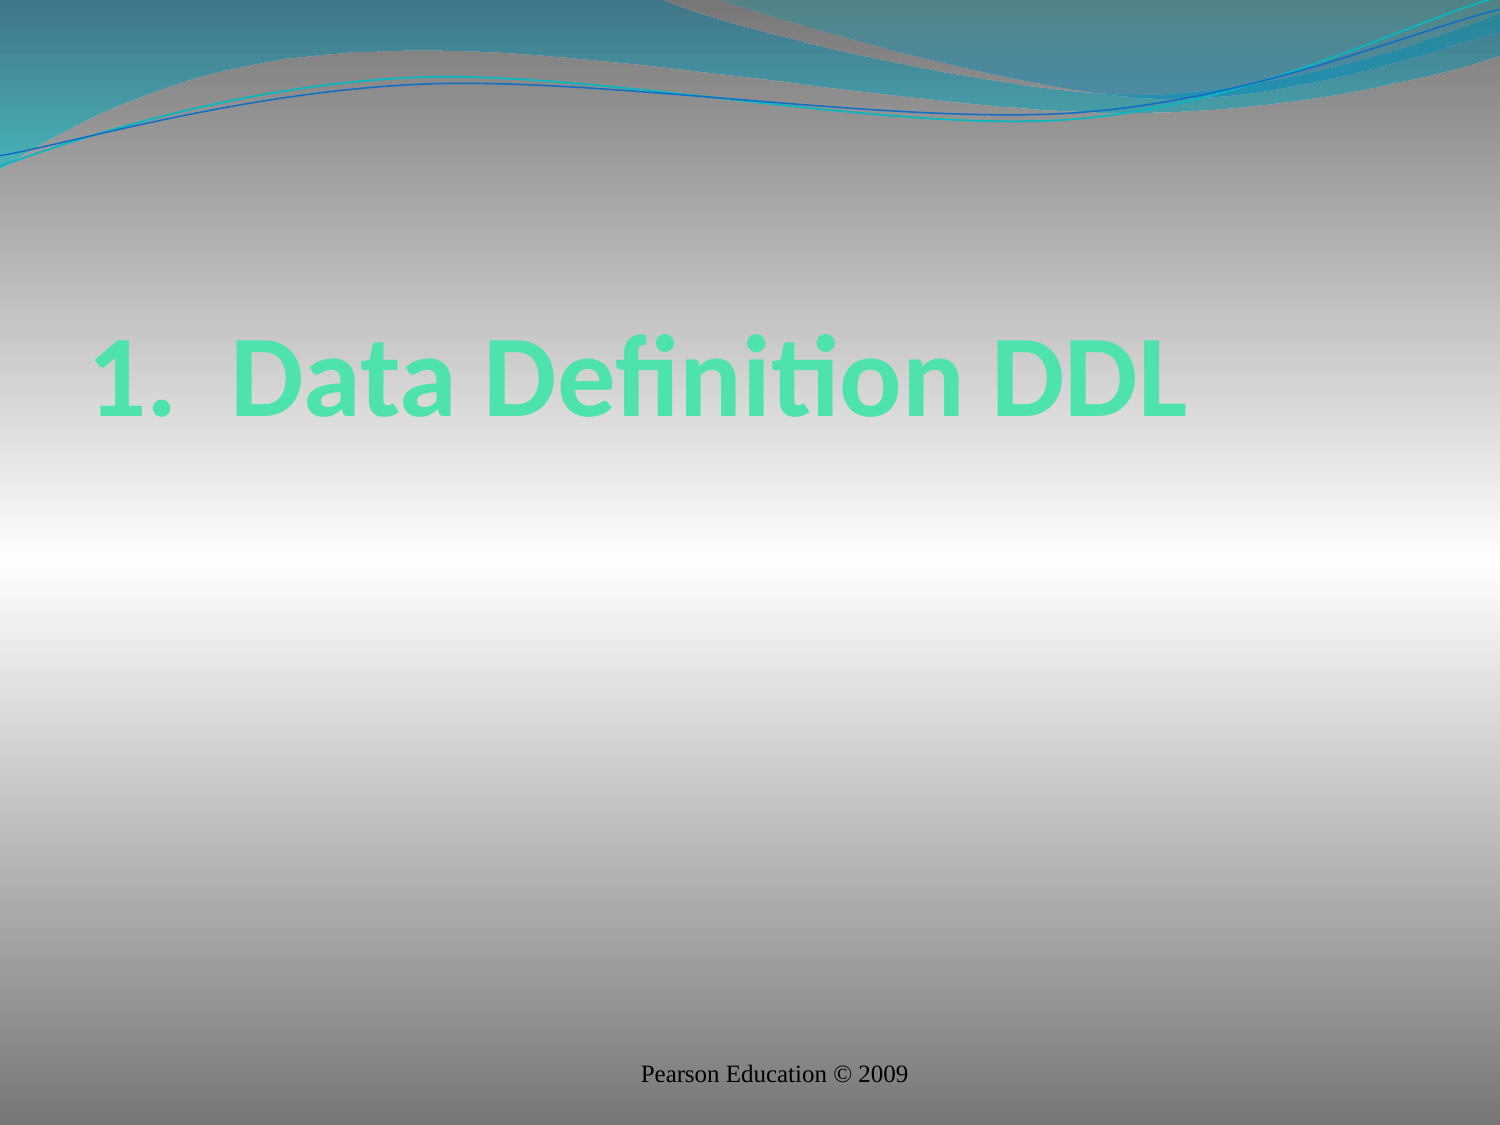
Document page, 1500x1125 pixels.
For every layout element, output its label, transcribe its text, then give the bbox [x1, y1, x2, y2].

title 1. Data Definition DDL [86, 216, 1362, 440]
text_box Pearson Education © 2009 [512, 1050, 1038, 1095]
